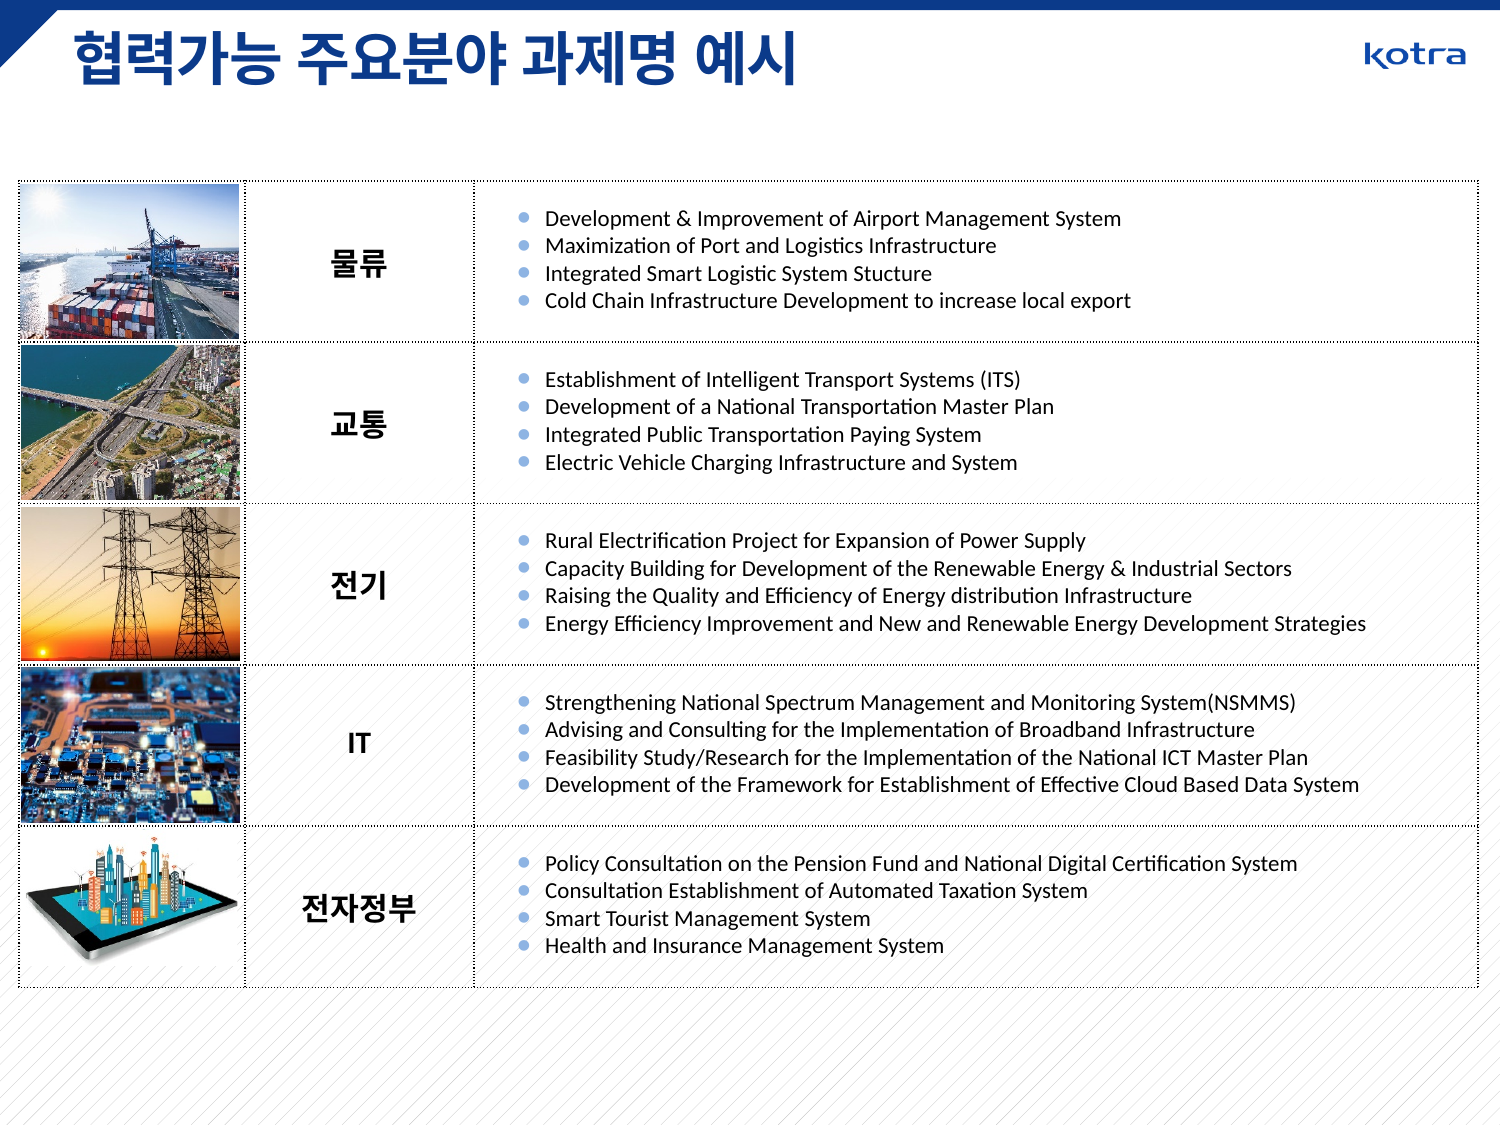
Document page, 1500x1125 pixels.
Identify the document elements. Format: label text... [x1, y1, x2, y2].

table_header 물류 [245, 181, 474, 342]
table_cell 교통 [245, 342, 474, 504]
picture [21, 667, 240, 823]
table_cell Rural Electrification Project for Expansion of Power Supply Capacity Building for Development of the Renewable Energy & Industrial Sectors Raising the Quality and Efficiency of Energy distribution Infrastructure Energy Efficiency Improvement and New and Renewable Energy Development Strategies [474, 504, 1478, 665]
table_cell 전기 [245, 504, 474, 665]
table_header [19, 181, 245, 342]
picture [20, 829, 238, 966]
text_box 협력가능 주요분야 과제명 예시 [57, 15, 1329, 100]
picture [20, 507, 240, 661]
table_header Development & Improvement of Airport Management System Maximization of Port and Logistics Infrastructure Integrated Smart Logistic System Stucture Cold Chain Infrastructure Development to increase local export [474, 181, 1478, 342]
table_cell Strengthening National Spectrum Management and Monitoring System(NSMMS) Advising and Consulting for the Implementation of Broadband Infrastructure Feasibility Study/Research for the Implementation of the National ICT Master Plan Development of the Framework for Establishment of Effective Cloud Based Data System [474, 665, 1478, 826]
table_cell Policy Consultation on the Pension Fund and National Digital Certification System Consultation Establishment of Automated Taxation System Smart Tourist Management System Health and Insurance Management System [474, 826, 1478, 988]
picture [20, 345, 240, 500]
table_cell [19, 342, 245, 504]
table_cell [19, 504, 245, 665]
picture [20, 184, 239, 339]
picture [1364, 38, 1466, 73]
table_cell 전자정부 [245, 826, 474, 988]
table_cell Establishment of Intelligent Transport Systems (ITS) Development of a National Transportation Master Plan Integrated Public Transportation Paying System Electric Vehicle Charging Infrastructure and System [474, 342, 1478, 504]
table_cell [19, 665, 245, 826]
table_cell IT [245, 665, 474, 826]
table_cell [19, 826, 245, 988]
